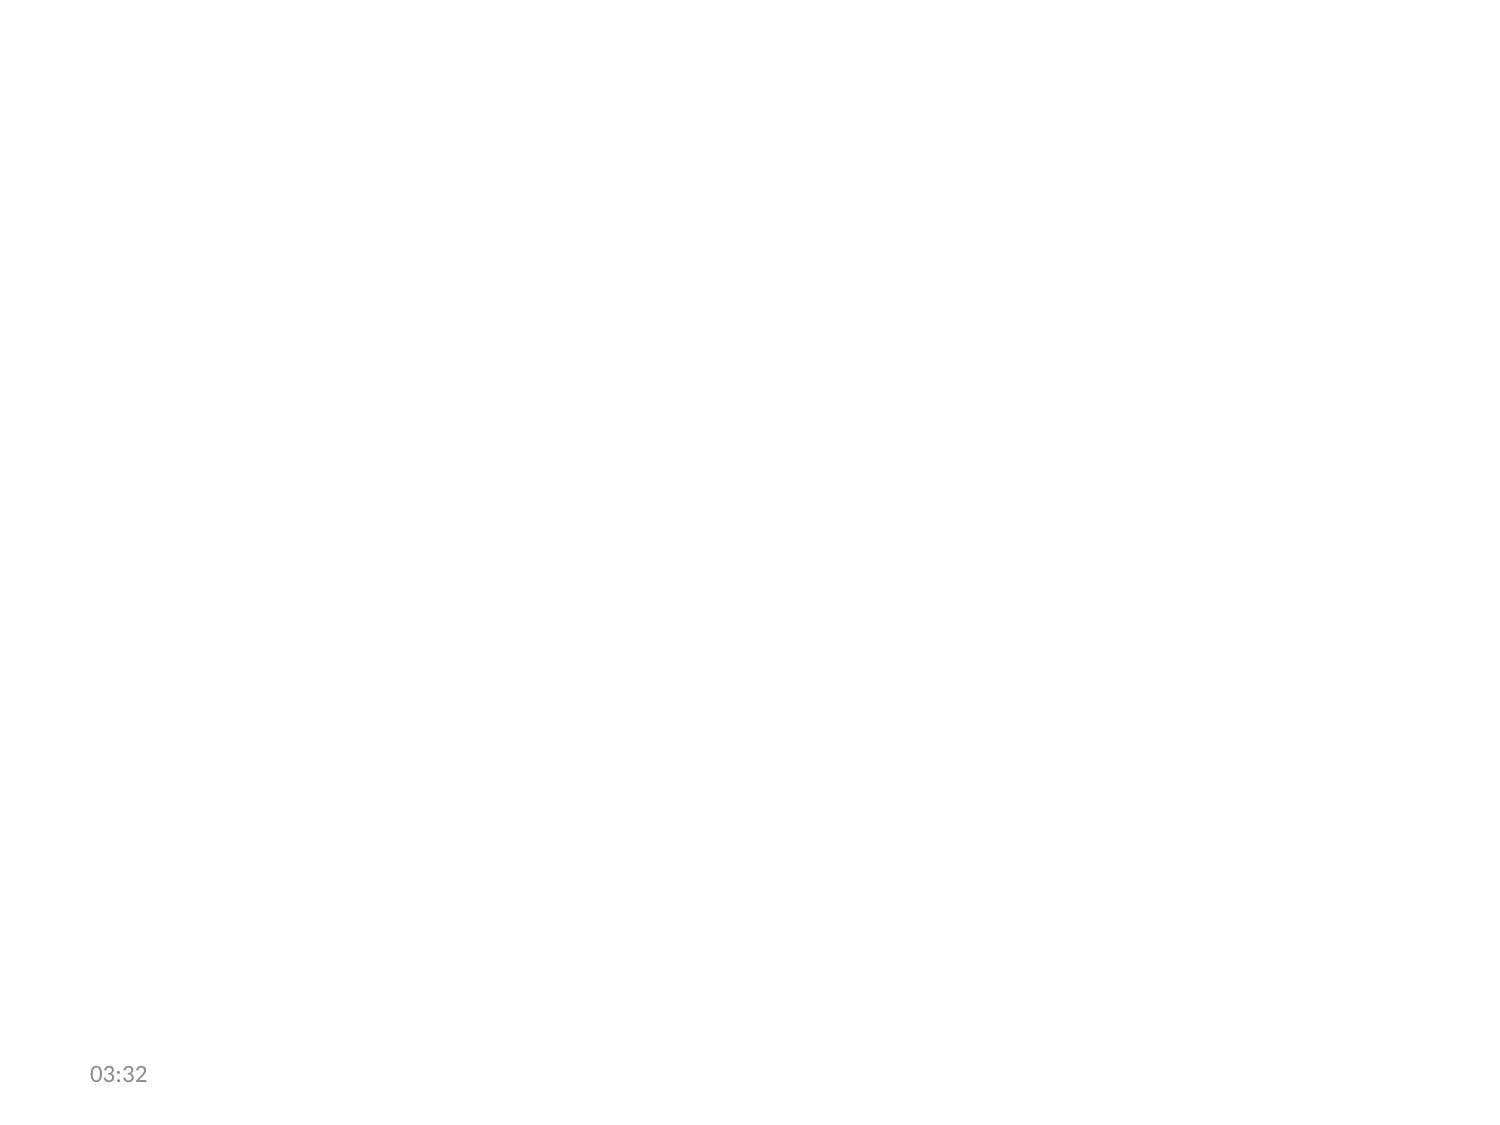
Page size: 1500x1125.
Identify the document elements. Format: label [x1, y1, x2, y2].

slide_number [75, 1042, 425, 1103]
